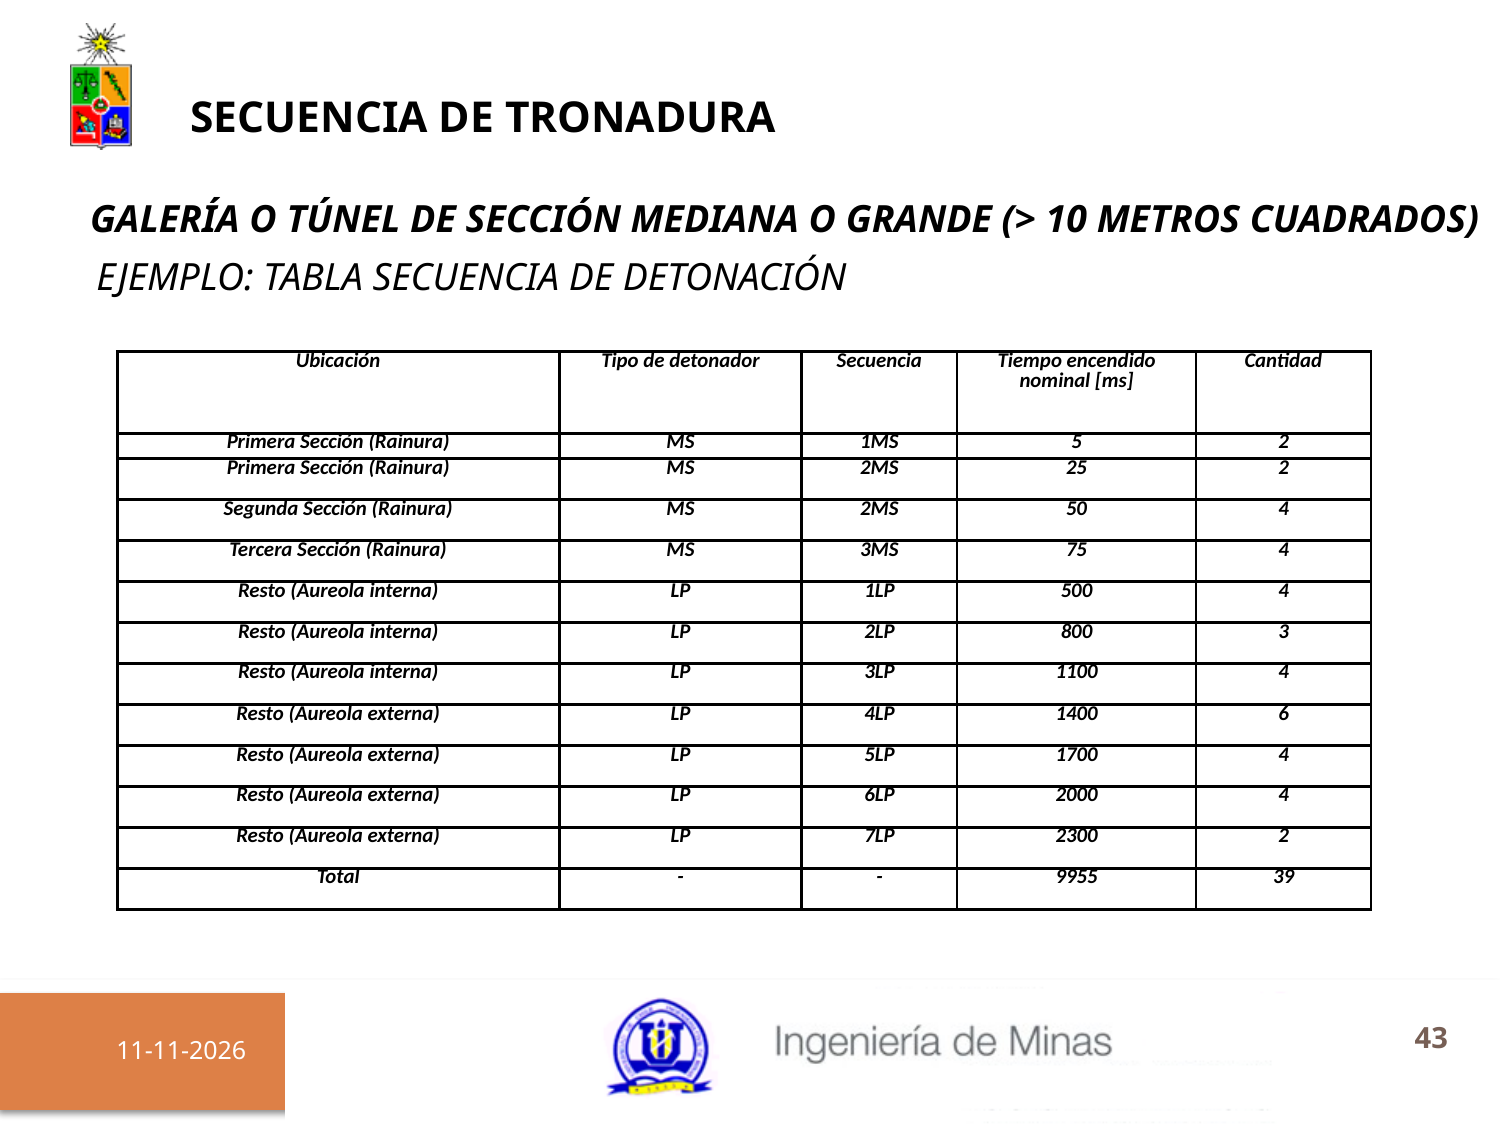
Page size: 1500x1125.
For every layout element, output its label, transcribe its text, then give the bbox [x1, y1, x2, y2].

table_cell 4LP [803, 706, 956, 744]
table_cell Primera Sección (Rainura) [119, 460, 558, 498]
table_cell LP [561, 665, 800, 703]
table_cell Primera Sección (Rainura) [119, 435, 558, 457]
table_cell 4 [1197, 788, 1370, 826]
table_cell 4 [1197, 501, 1370, 539]
table_cell 2 [1197, 829, 1370, 867]
table_header Ubicación [119, 353, 558, 432]
table_cell 800 [958, 624, 1195, 662]
table_cell Resto (Aureola externa) [119, 706, 558, 744]
table_cell Resto (Aureola externa) [119, 829, 558, 867]
table_cell LP [561, 583, 800, 621]
table_cell 7LP [803, 829, 956, 867]
table_cell 39 [1197, 870, 1370, 908]
table_cell Resto (Aureola interna) [119, 665, 558, 703]
table_cell Resto (Aureola interna) [119, 624, 558, 662]
table_cell 4 [1197, 583, 1370, 621]
table_cell 1LP [803, 583, 956, 621]
table_cell 2 [1197, 435, 1370, 457]
table_cell 2MS [803, 460, 956, 498]
table_cell Segunda Sección (Rainura) [119, 501, 558, 539]
table_cell LP [561, 788, 800, 826]
table_cell LP [561, 747, 800, 785]
table_cell LP [561, 706, 800, 744]
table_header Tipo de detonador [561, 353, 800, 432]
table_cell LP [561, 624, 800, 662]
table_header Secuencia [803, 353, 956, 432]
table_cell 4 [1197, 542, 1370, 580]
table_cell 9955 [958, 870, 1195, 908]
table_cell Resto (Aureola externa) [119, 788, 558, 826]
table_cell - [803, 870, 956, 908]
table_cell MS [561, 435, 800, 457]
table_cell 75 [958, 542, 1195, 580]
table_cell MS [561, 542, 800, 580]
table_cell 3MS [803, 542, 956, 580]
table_cell 50 [958, 501, 1195, 539]
table_cell 2 [1197, 460, 1370, 498]
table_cell 1700 [958, 747, 1195, 785]
table_header Tiempo encendido nominal [ms] [958, 353, 1195, 432]
table_cell 4 [1197, 747, 1370, 785]
table_cell 3 [1197, 624, 1370, 662]
table_cell 25 [958, 460, 1195, 498]
table_cell 4 [1197, 665, 1370, 703]
table_header Cantidad [1197, 353, 1370, 432]
table_cell MS [561, 501, 800, 539]
table_cell 5LP [803, 747, 956, 785]
table_cell 2LP [803, 624, 956, 662]
text_box Galería o túnel de sección Mediana o Grande (> 10 metros cuadrados) [75, 187, 1496, 248]
table_cell 1MS [803, 435, 956, 457]
table_cell LP [561, 829, 800, 867]
table_cell 3LP [803, 665, 956, 703]
table_cell MS [561, 460, 800, 498]
table_cell 6 [1197, 706, 1370, 744]
table_cell 1100 [958, 665, 1195, 703]
table_cell 5 [958, 435, 1195, 457]
table_cell 500 [958, 583, 1195, 621]
picture [69, 23, 132, 151]
table_cell Resto (Aureola externa) [119, 747, 558, 785]
table_cell Resto (Aureola interna) [119, 583, 558, 621]
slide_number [12, 995, 279, 1108]
table_cell 2000 [958, 788, 1195, 826]
picture [285, 980, 1500, 1125]
table_cell 1400 [958, 706, 1195, 744]
table_cell 2MS [803, 501, 956, 539]
table_cell 6LP [803, 788, 956, 826]
table_cell Total [119, 870, 558, 908]
text_box Ejemplo: Tabla secuencia de detonación [81, 246, 862, 306]
table_cell 2300 [958, 829, 1195, 867]
table_cell Tercera Sección (Rainura) [119, 542, 558, 580]
table_cell - [561, 870, 800, 908]
text_box Secuencia de tronadura [175, 81, 1266, 148]
